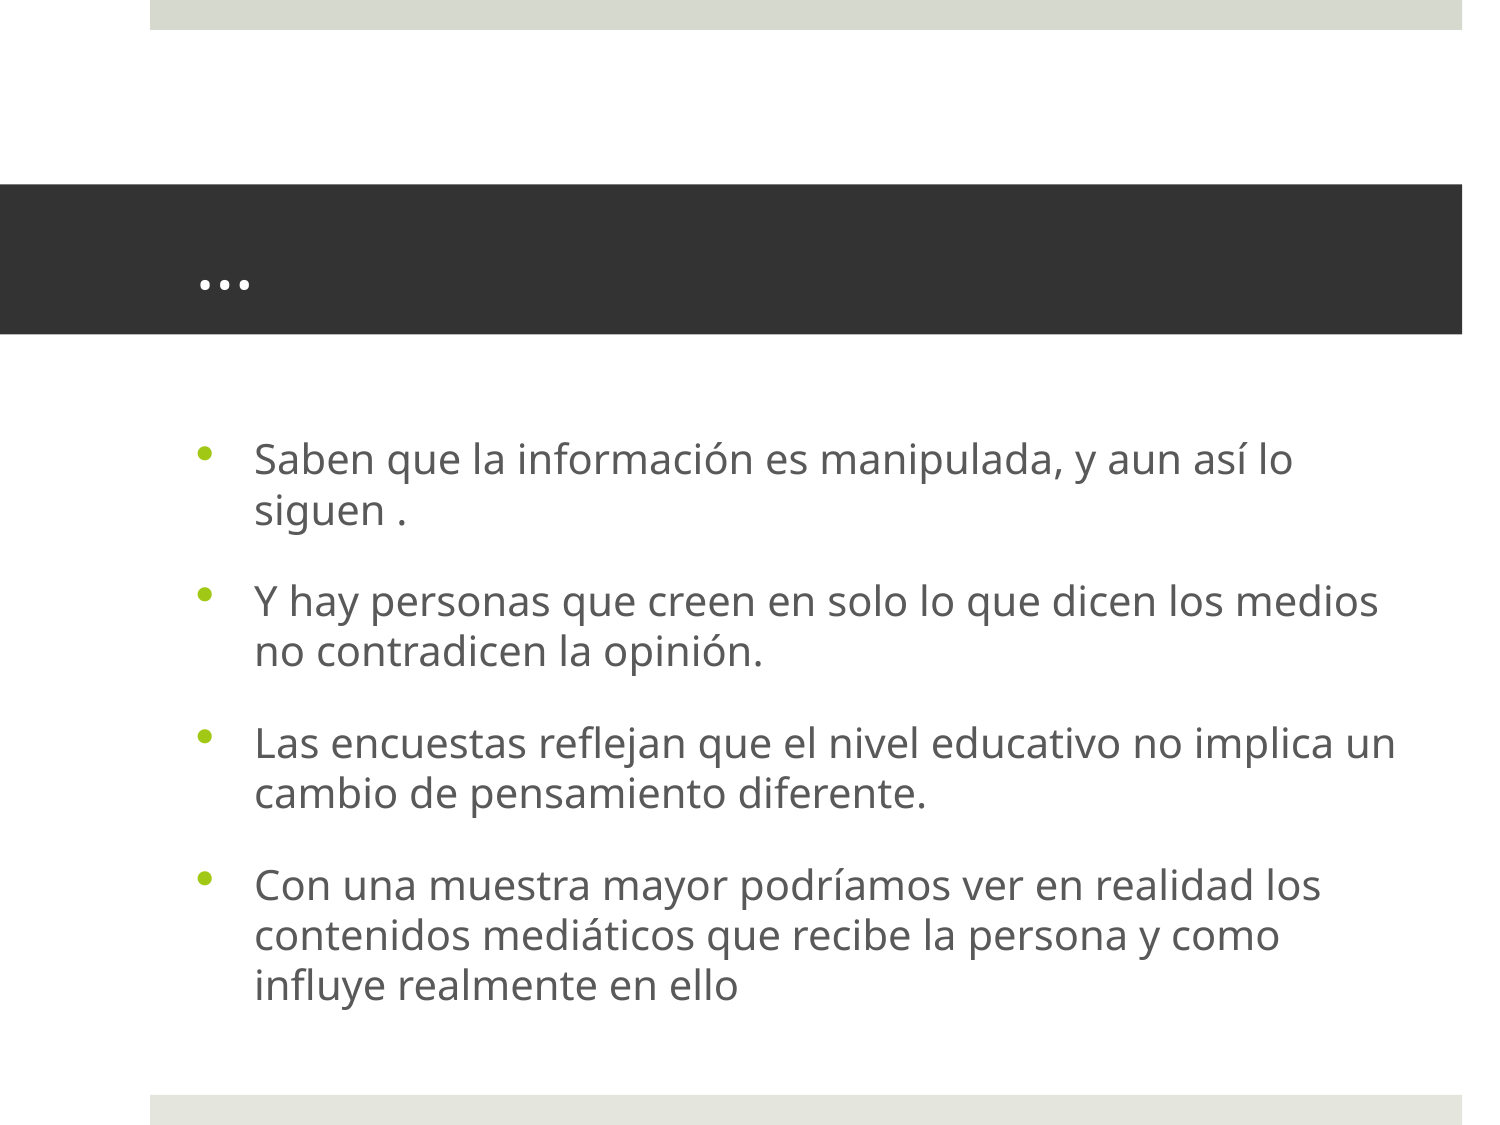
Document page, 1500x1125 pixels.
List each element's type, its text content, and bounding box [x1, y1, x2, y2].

list Saben que la información es manipulada, y aun así lo siguen . Y hay personas que creen en solo lo que dicen los medios no contradicen la opinión. Las encuestas reflejan que el nivel educativo no implica un cambio de pensamiento diferente. Con una muestra mayor podríamos ver en realidad los contenidos mediáticos que recibe la persona y como influye realmente en ello [182, 425, 1432, 1028]
title … [0, 184, 1463, 335]
